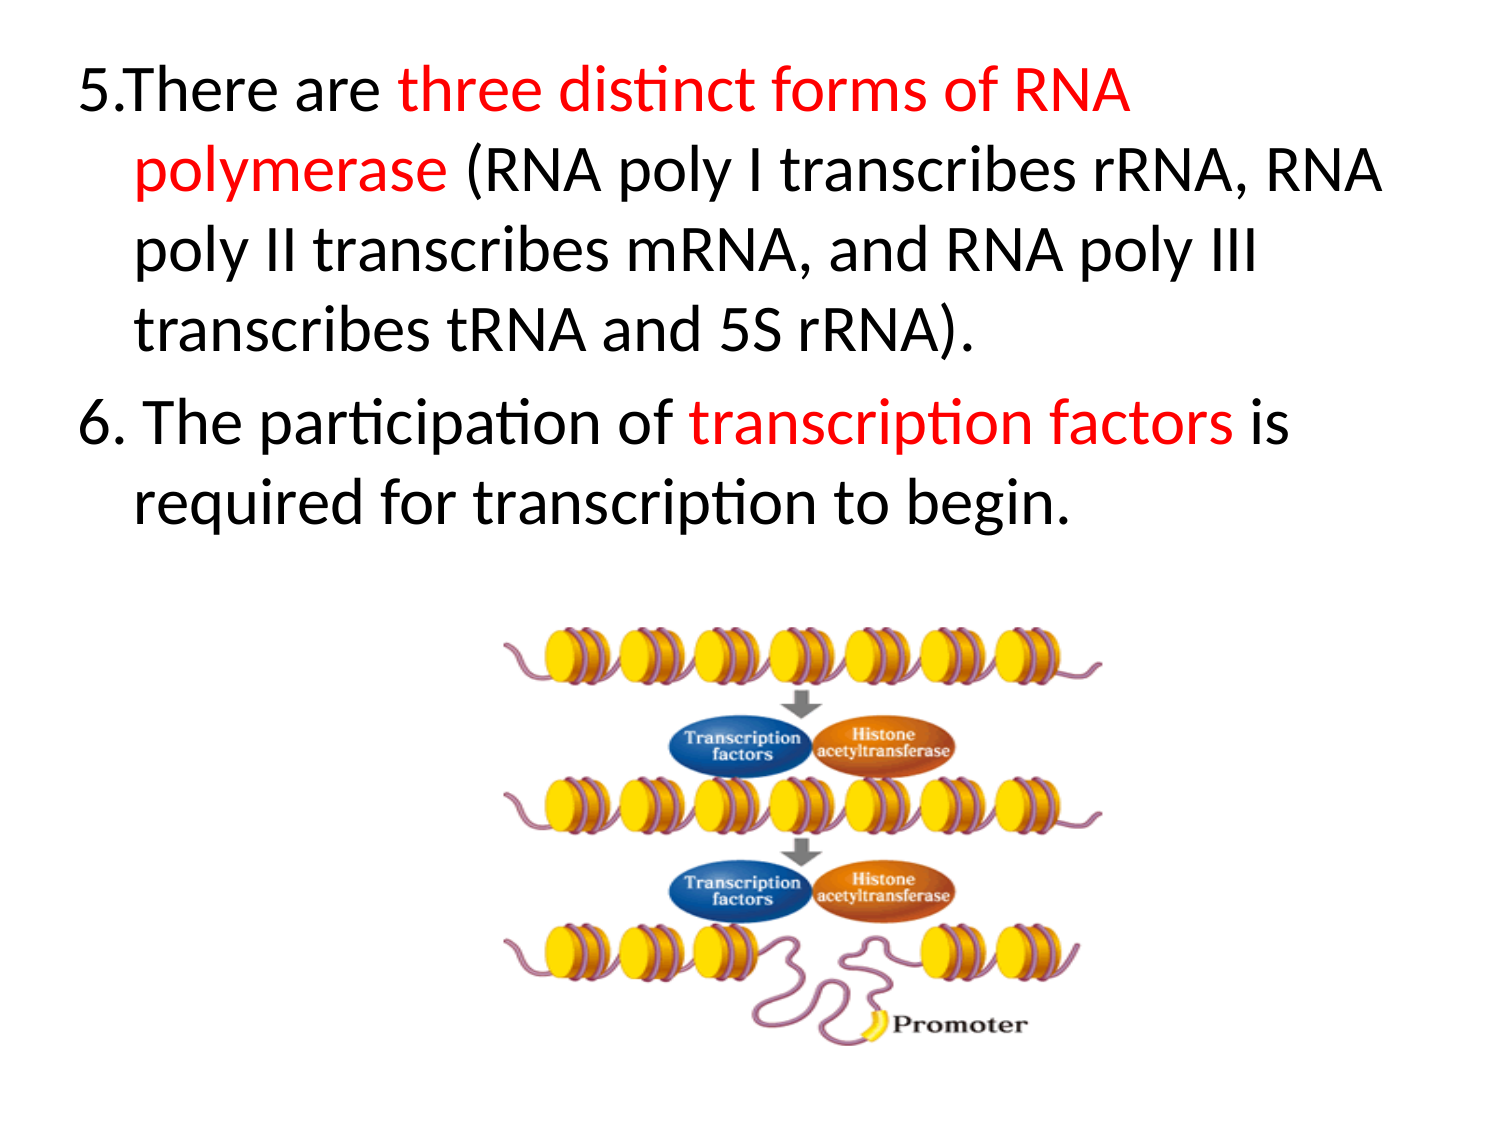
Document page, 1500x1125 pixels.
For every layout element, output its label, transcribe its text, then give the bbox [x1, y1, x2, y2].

list 5.There are three distinct forms of RNA polymerase (RNA poly I transcribes rRNA, RNA poly II transcribes mRNA, and RNA poly III transcribes tRNA and 5S rRNA). 6. The participation of transcription factors is required for transcription to begin. [62, 37, 1413, 780]
picture [187, 609, 1388, 1063]
